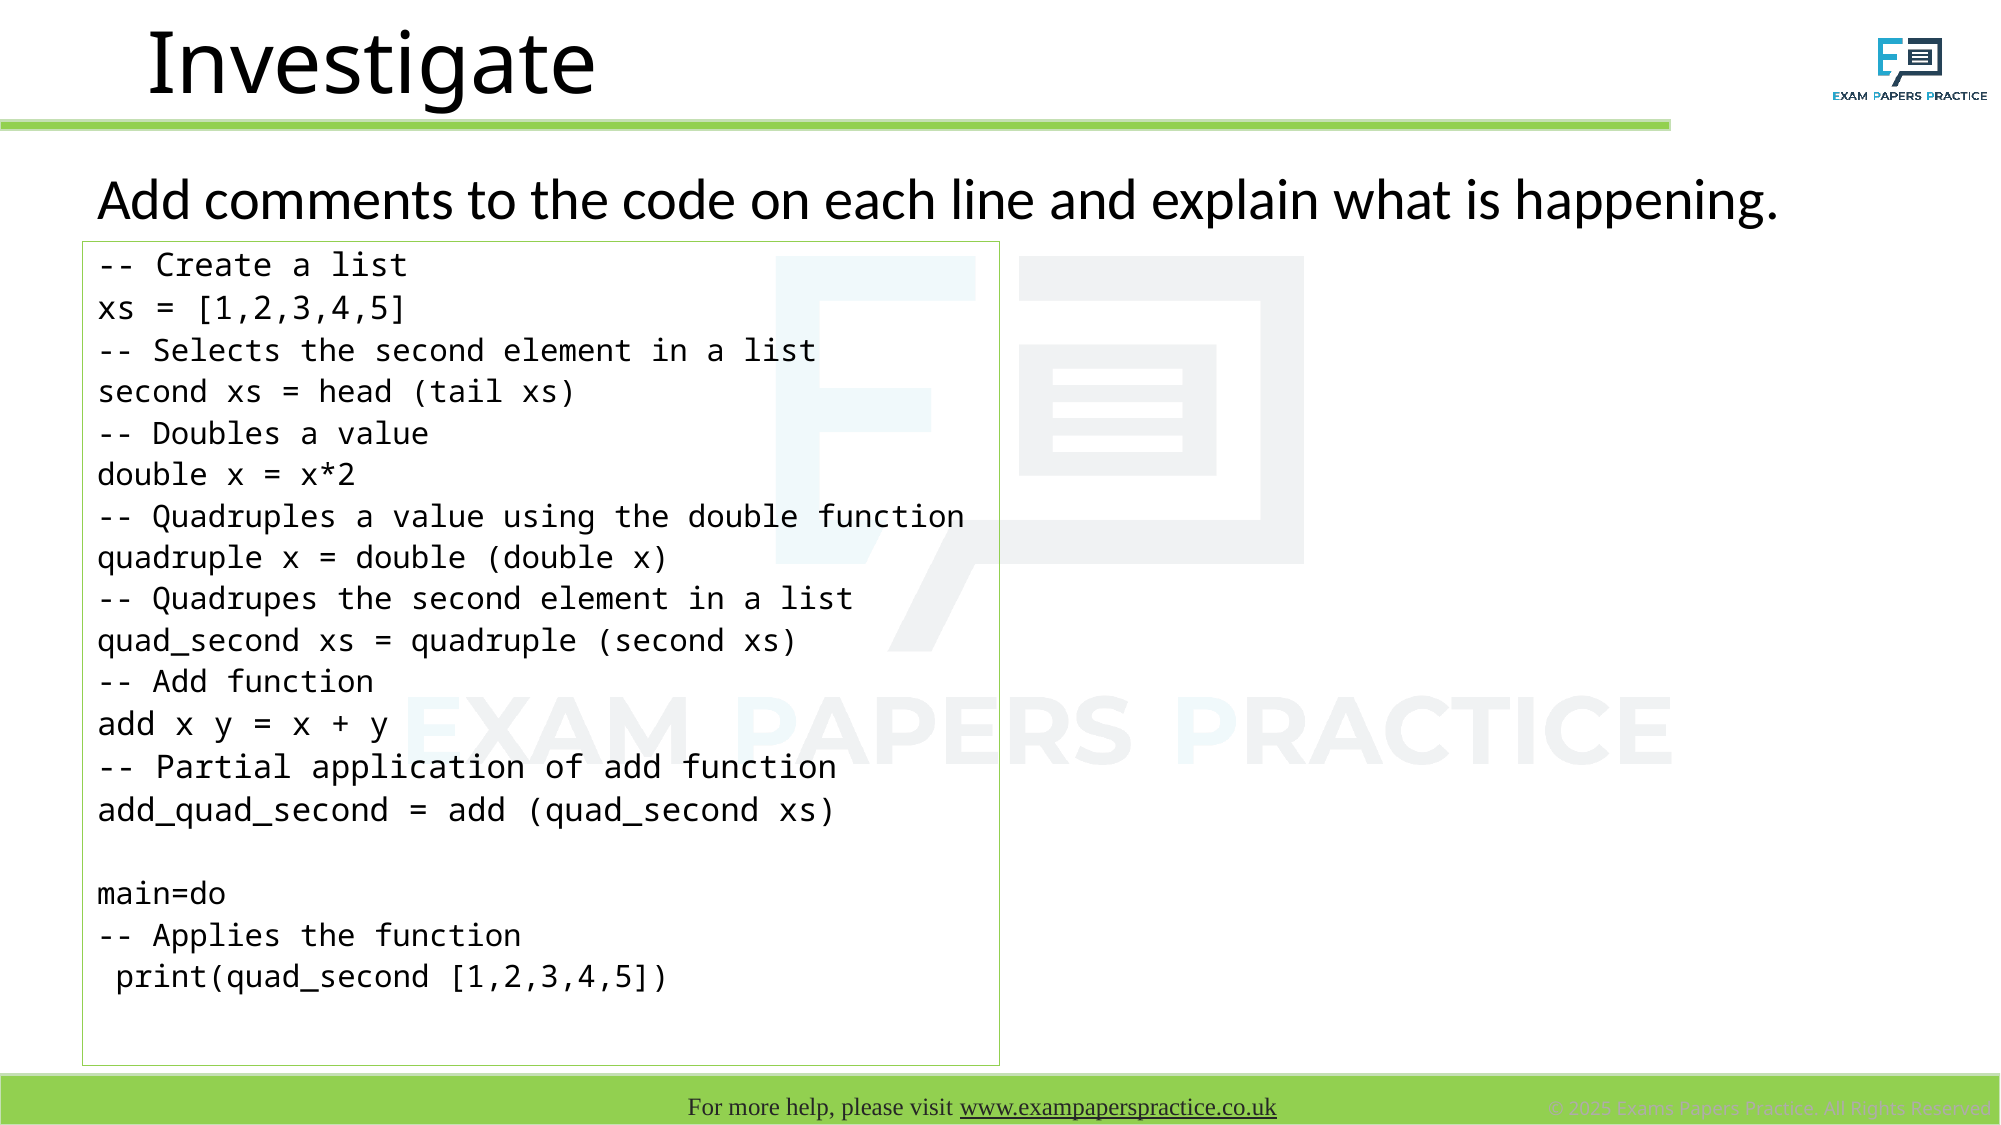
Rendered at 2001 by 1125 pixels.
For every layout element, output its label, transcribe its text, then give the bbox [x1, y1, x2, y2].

list Add comments to the code on each line and explain what is happening. [82, 146, 1808, 446]
title Investigate [132, 11, 1858, 121]
text_box -- Create a list xs = [1,2,3,4,5] -- Selects the second element in a list second xs = head (tail xs) -- Doubles a value double x = x*2 -- Quadruples a value using the double function quadruple x = double (double x) -- Quadrupes the second element in a list quad_second xs = quadruple (second xs) -- Add function add x y = x + y -- Partial application of add function add_quad_second = add (quad_second xs) main=do -- Applies the function print(quad_second [1,2,3,4,5]) [82, 241, 1000, 1066]
